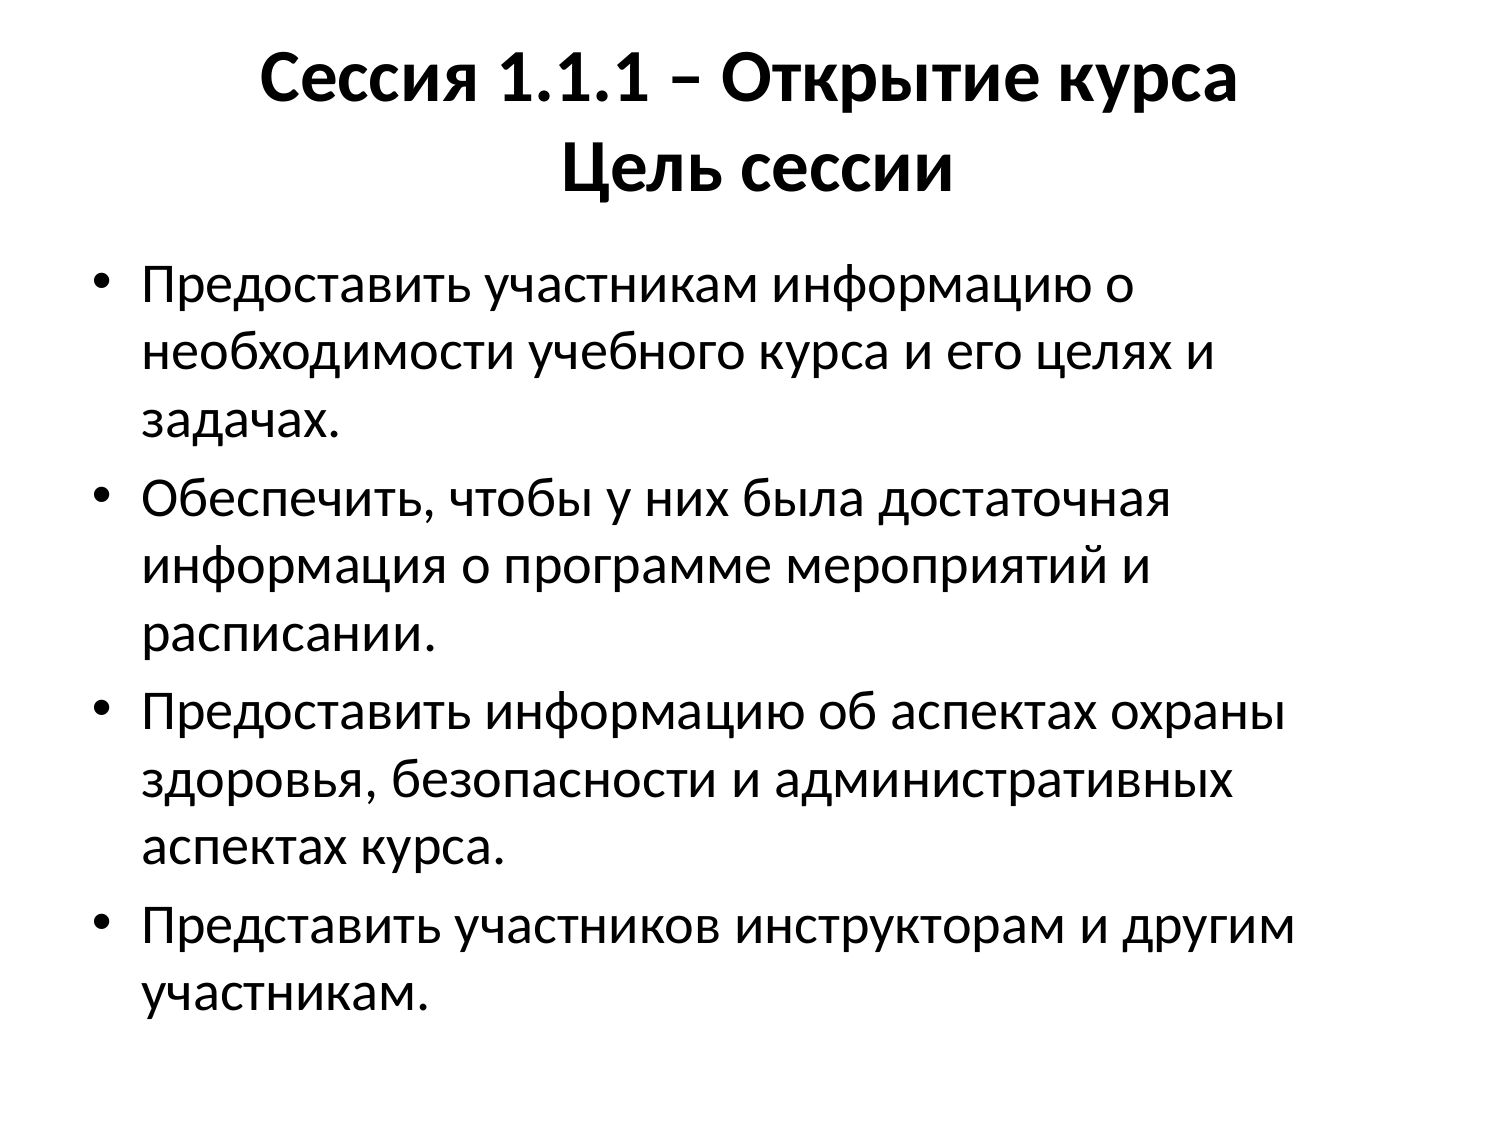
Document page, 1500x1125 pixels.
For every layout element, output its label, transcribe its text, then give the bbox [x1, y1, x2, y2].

title Сессия 1.1.1 – Открытие курса Цель сессии [75, 45, 1425, 188]
list Предоставить участникам информацию о необходимости учебного курса и его целях и задачах. Обеспечить, чтобы у них была достаточная информация о программе мероприятий и расписании. Предоставить информацию об аспектах охраны здоровья, безопасности и административных аспектах курса. Представить участников инструкторам и другим участникам. [75, 238, 1425, 1041]
